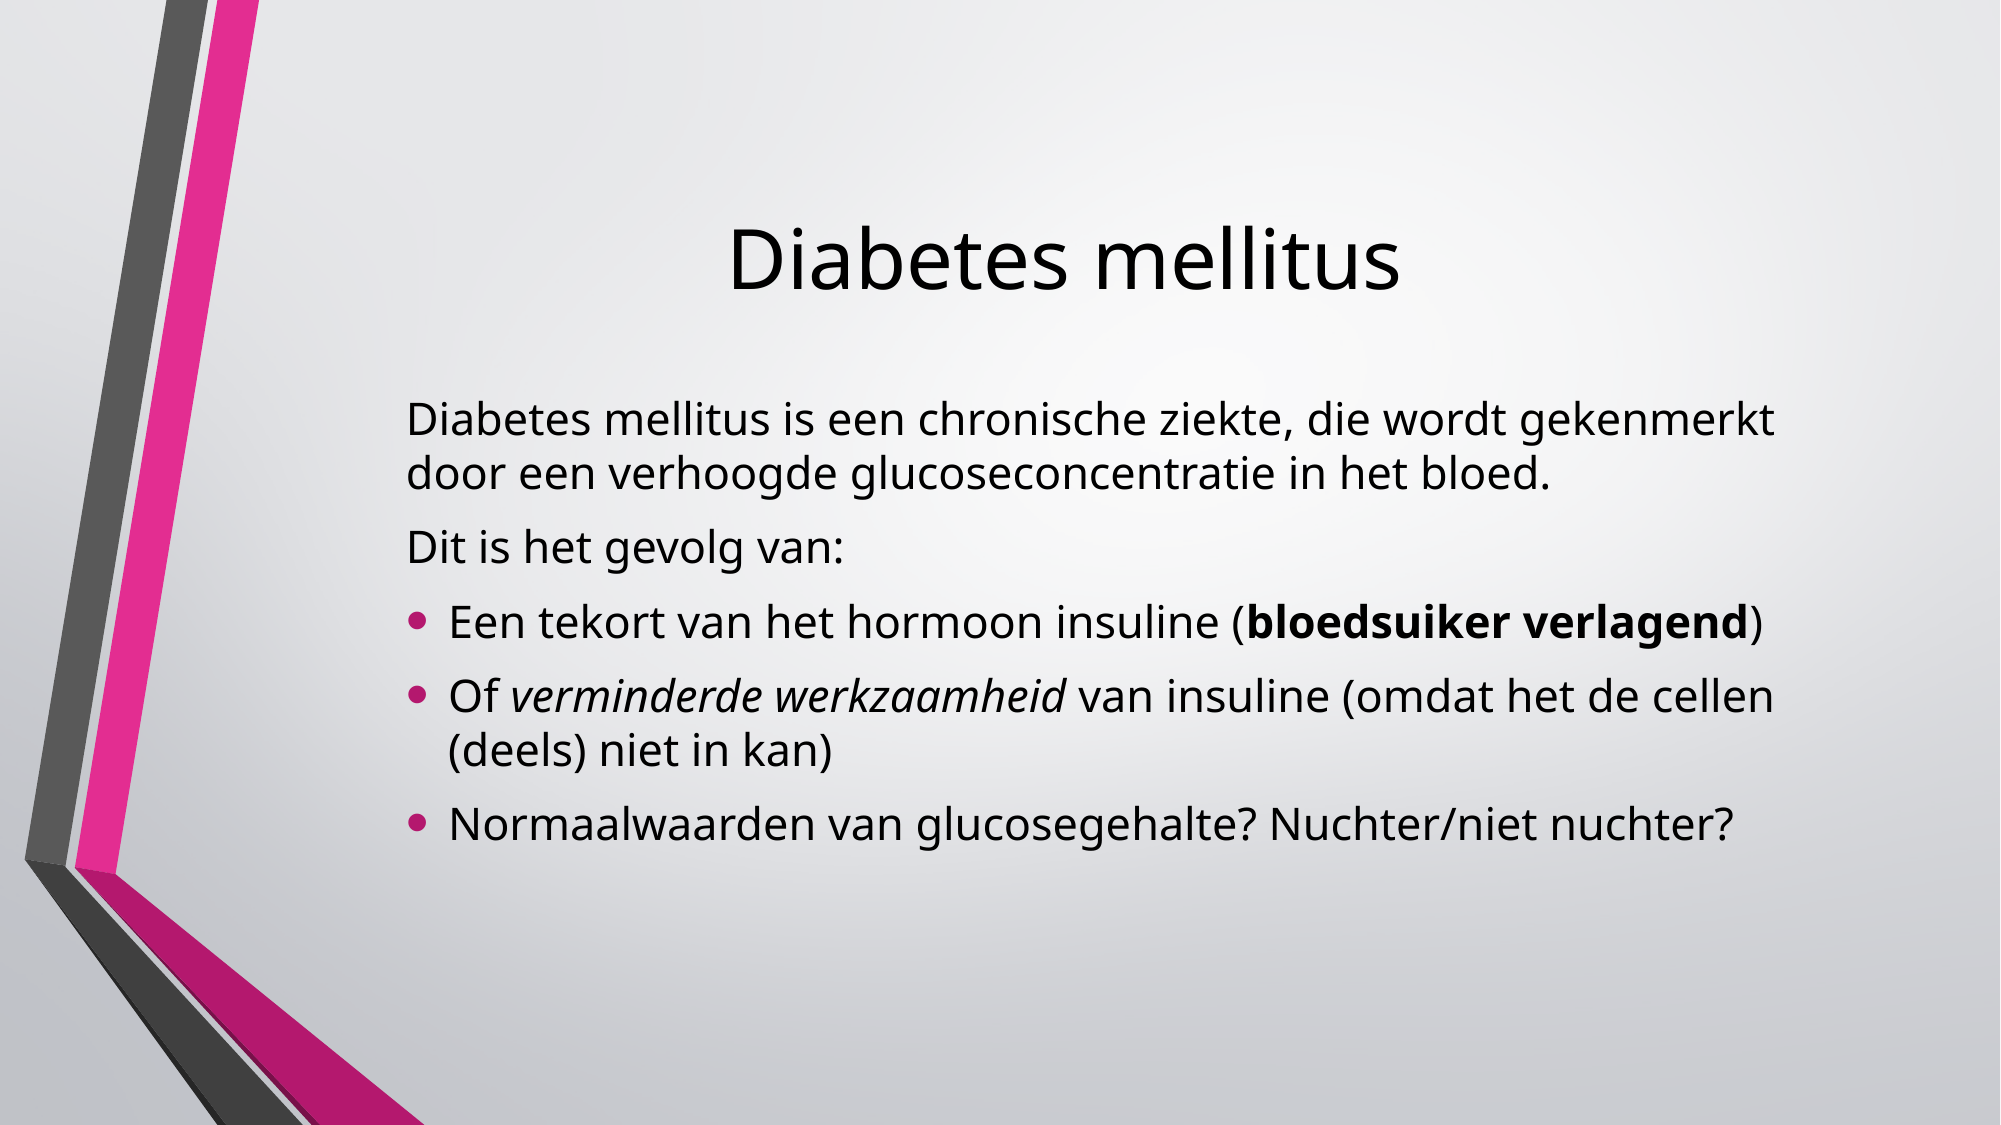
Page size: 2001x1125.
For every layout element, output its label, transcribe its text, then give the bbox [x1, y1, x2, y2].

title Diabetes mellitus [243, 112, 1887, 400]
list Diabetes mellitus is een chronische ziekte, die wordt gekenmerkt door een verhoogde glucoseconcentratie in het bloed. Dit is het gevolg van: Een tekort van het hormoon insuline (bloedsuiker verlagend) Of verminderde werkzaamheid van insuline (omdat het de cellen (deels) niet in kan) Normaalwaarden van glucosegehalte? Nuchter/niet nuchter? [390, 363, 1795, 877]
